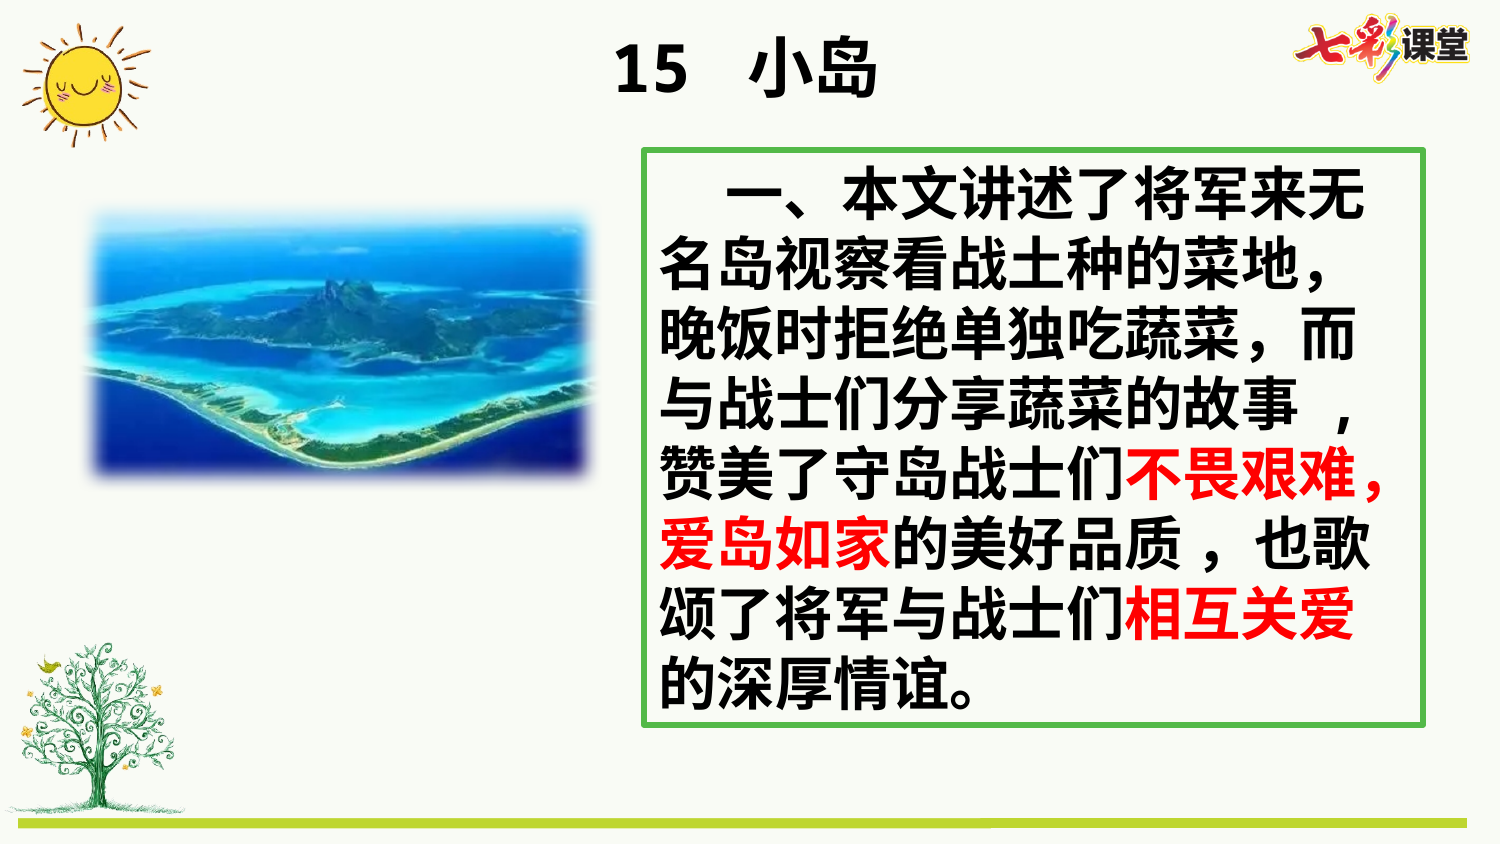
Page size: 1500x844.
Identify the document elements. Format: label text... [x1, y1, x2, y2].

picture [1291, 9, 1472, 87]
text_box 一、本文讲述了将军来无名岛视察看战土种的菜地，晚饭时拒绝单独吃蔬菜，而与战士们分享蔬菜的故事 ,赞美了守岛战士们不畏艰难，爱岛如家的美好品质 ，也歌颂了将军与战士们相互关爱的深厚情谊。 [643, 150, 1424, 725]
picture [0, 0, 173, 172]
picture [76, 196, 603, 494]
text_box 15 小岛 [442, 18, 1050, 114]
picture [0, 608, 1467, 844]
